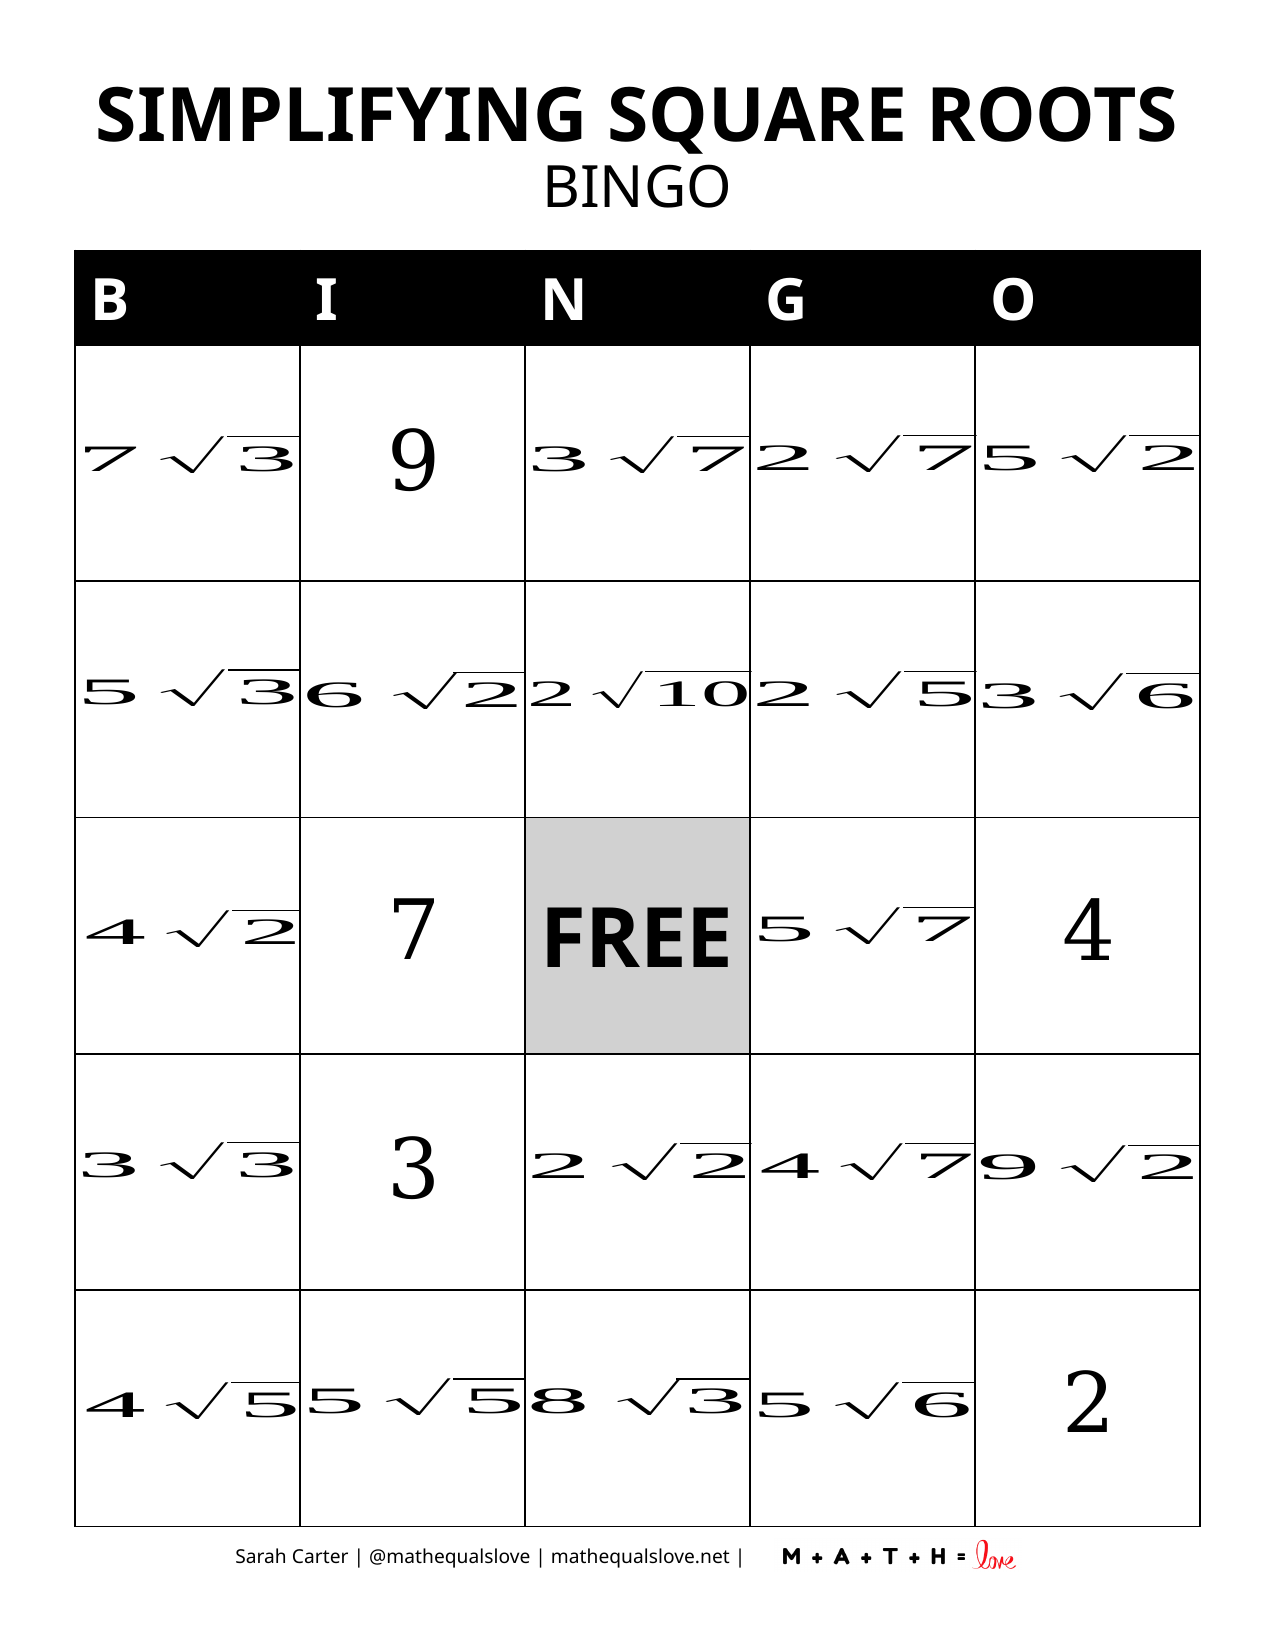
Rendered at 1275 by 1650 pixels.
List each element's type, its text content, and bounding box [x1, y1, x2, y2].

table_cell [751, 818, 974, 1053]
table_header G [751, 251, 974, 344]
table_cell [301, 818, 524, 902]
table_cell [76, 346, 299, 580]
text_box BINGO [74, 165, 1200, 226]
table_cell [526, 582, 749, 817]
table_header N [526, 251, 749, 344]
table_cell [301, 346, 524, 433]
table_cell [76, 582, 299, 817]
table_header I [301, 251, 524, 344]
table_cell [751, 1055, 974, 1289]
text_box 7 [300, 902, 528, 950]
table_header O [976, 251, 1199, 344]
table_cell [976, 1423, 1199, 1526]
table_cell [526, 1291, 749, 1526]
table_cell [976, 818, 1199, 903]
text_box 4 [975, 903, 1203, 951]
table_cell [301, 950, 524, 1053]
table_header B [76, 251, 299, 344]
table_cell [76, 1291, 299, 1526]
text_box 9 [300, 433, 528, 481]
table_cell [976, 1291, 1199, 1375]
table_cell [751, 582, 974, 817]
table_cell [301, 1291, 524, 1526]
text_box 2 [975, 1375, 1203, 1423]
table_cell [76, 818, 299, 1053]
table_cell [976, 582, 1199, 817]
table_cell [301, 1189, 524, 1289]
table_cell [976, 346, 1199, 580]
table_cell [751, 1291, 974, 1526]
table_cell [526, 1055, 749, 1289]
table_cell [751, 346, 974, 580]
table_cell [976, 951, 1199, 1053]
text_box SIMPLIFYING SQUARE ROOTS [74, 59, 1200, 165]
table_cell [301, 582, 524, 817]
table_cell [76, 1055, 299, 1289]
table_cell [301, 481, 524, 580]
table_cell [301, 1055, 524, 1141]
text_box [220, 1535, 1055, 1576]
text_box 3 [300, 1141, 528, 1189]
table_cell [976, 1055, 1199, 1289]
table_cell FREE [526, 818, 749, 1053]
table_cell [526, 346, 749, 580]
